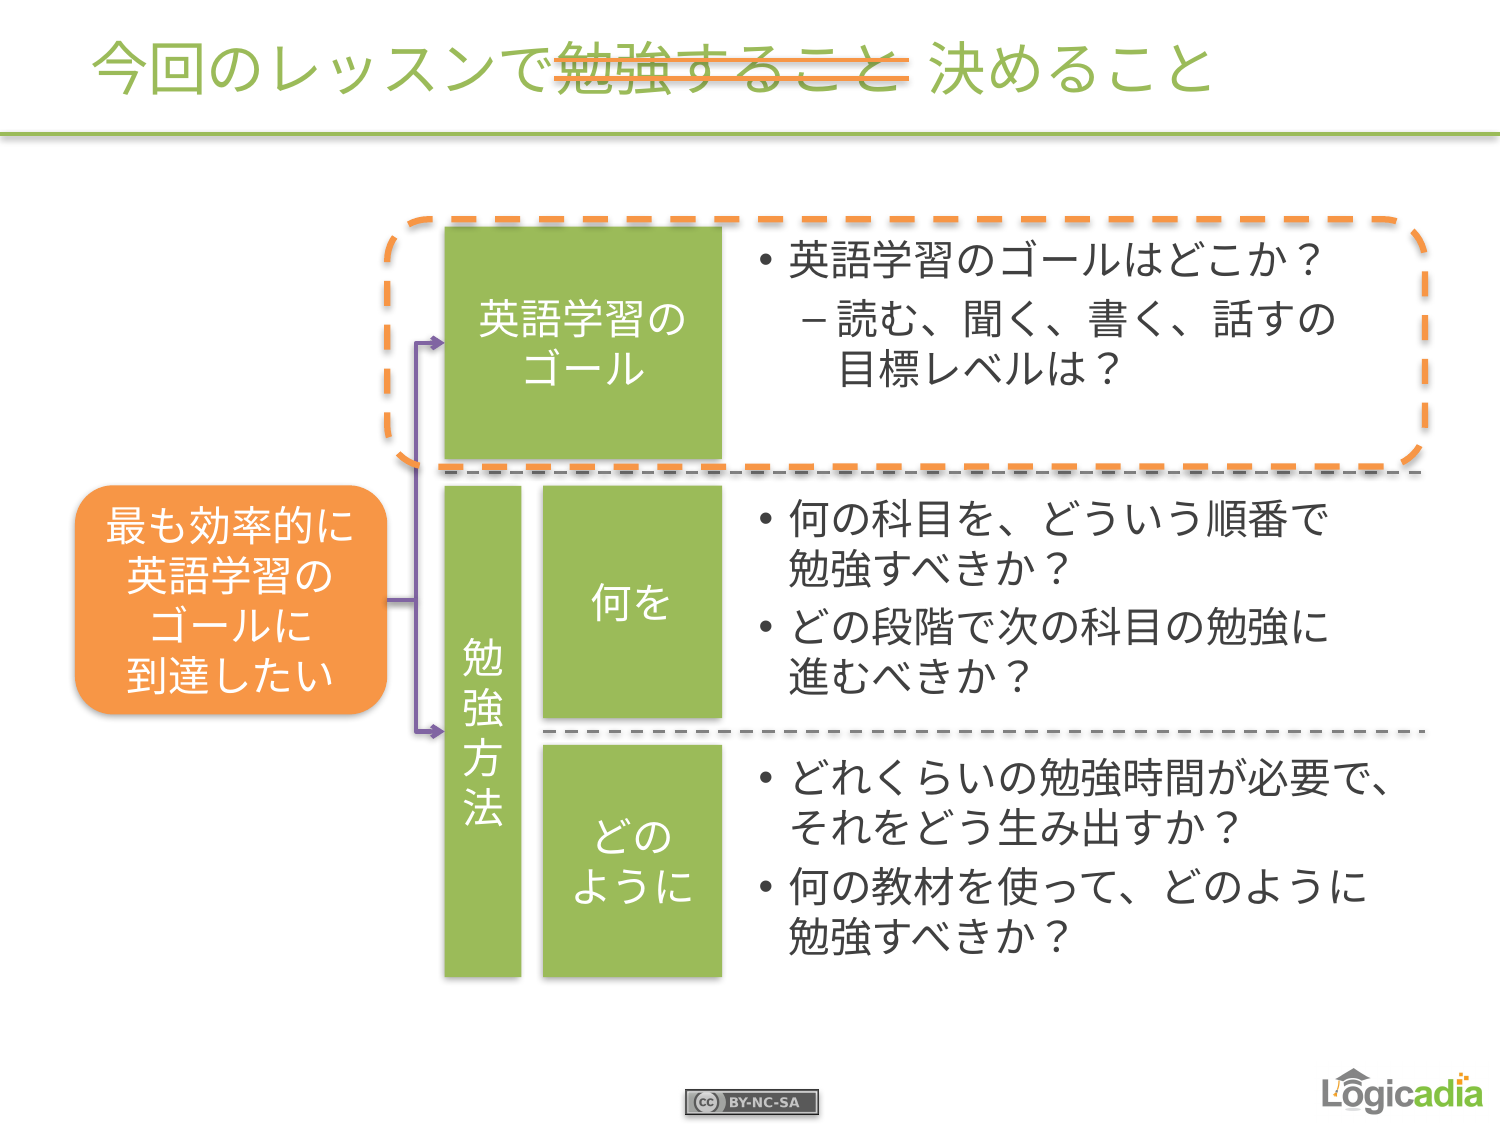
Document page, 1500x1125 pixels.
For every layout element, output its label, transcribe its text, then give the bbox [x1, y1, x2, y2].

text_box [386, 218, 1426, 468]
text_box 何を [542, 485, 723, 719]
picture [1314, 1061, 1490, 1123]
text_box 何の科目を、どういう順番で 勉強すべきか？ どの段階で次の科目の勉強に 進むべきか？ [743, 485, 1425, 718]
text_box どれくらいの勉強時間が必要で、それをどう生み出すか？ 何の教材を使って、どのように勉強すべきか？ [743, 744, 1425, 978]
title 今回のレッスンで勉強すること [75, 13, 912, 121]
text_box どの ように [542, 744, 723, 978]
text_box 決めること [912, 13, 1422, 121]
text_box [386, 599, 445, 732]
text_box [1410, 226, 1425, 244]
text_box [386, 342, 445, 599]
text_box 最も効率的に 英語学習のゴールに 到達したい [74, 484, 381, 716]
text_box 勉強 方法 [444, 485, 522, 978]
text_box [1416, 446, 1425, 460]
